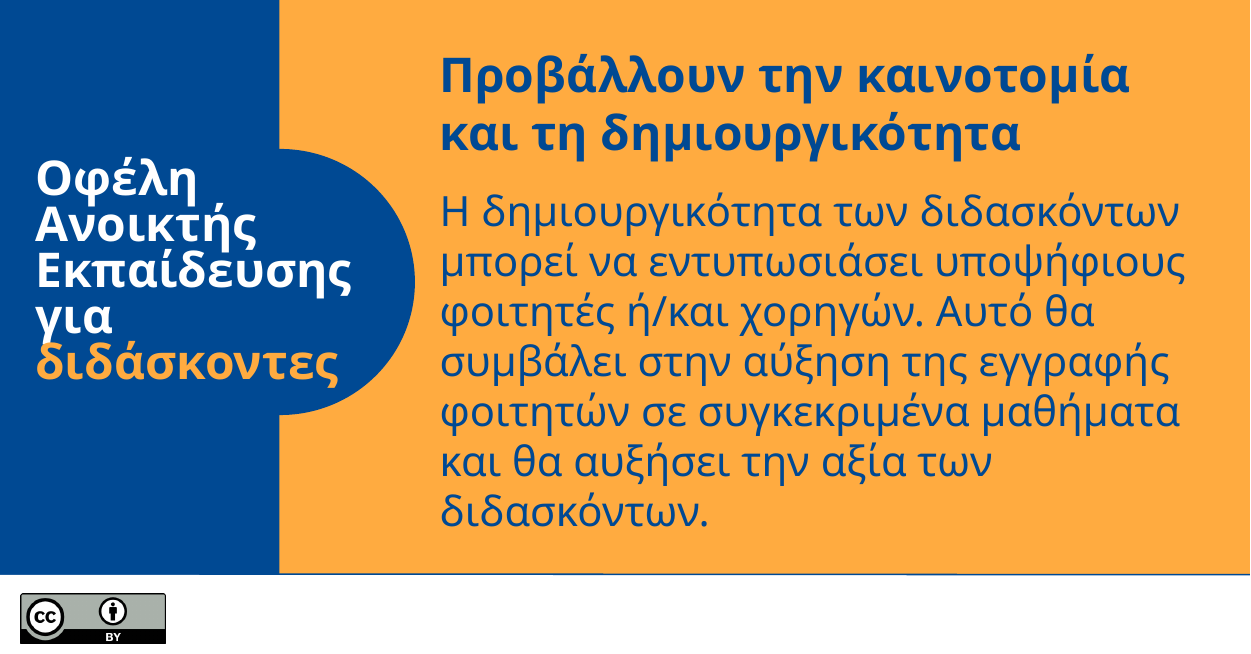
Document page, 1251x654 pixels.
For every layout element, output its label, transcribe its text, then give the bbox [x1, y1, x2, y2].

text_box [377, 189, 415, 375]
text_box Προβάλλουν την καινοτομία και τη δημιουργικότητα Η δημιουργικότητα των διδασκόντων μπορεί να εντυπωσιάσει υποψήφιους φοιτητές ή/και χορηγών. Αυτό θα συμβάλει στην αύξηση της εγγραφής φοιτητών σε συγκεκριμένα μαθήματα και θα αυξήσει την αξία των διδασκόντων. [424, 29, 1226, 550]
text_box [0, 0, 280, 573]
picture [20, 592, 166, 645]
text_box [226, 404, 334, 416]
text_box Οφέλη Ανοικτής Εκπαίδευσης για διδάσκοντες [20, 144, 377, 404]
text_box [0, 582, 1250, 654]
